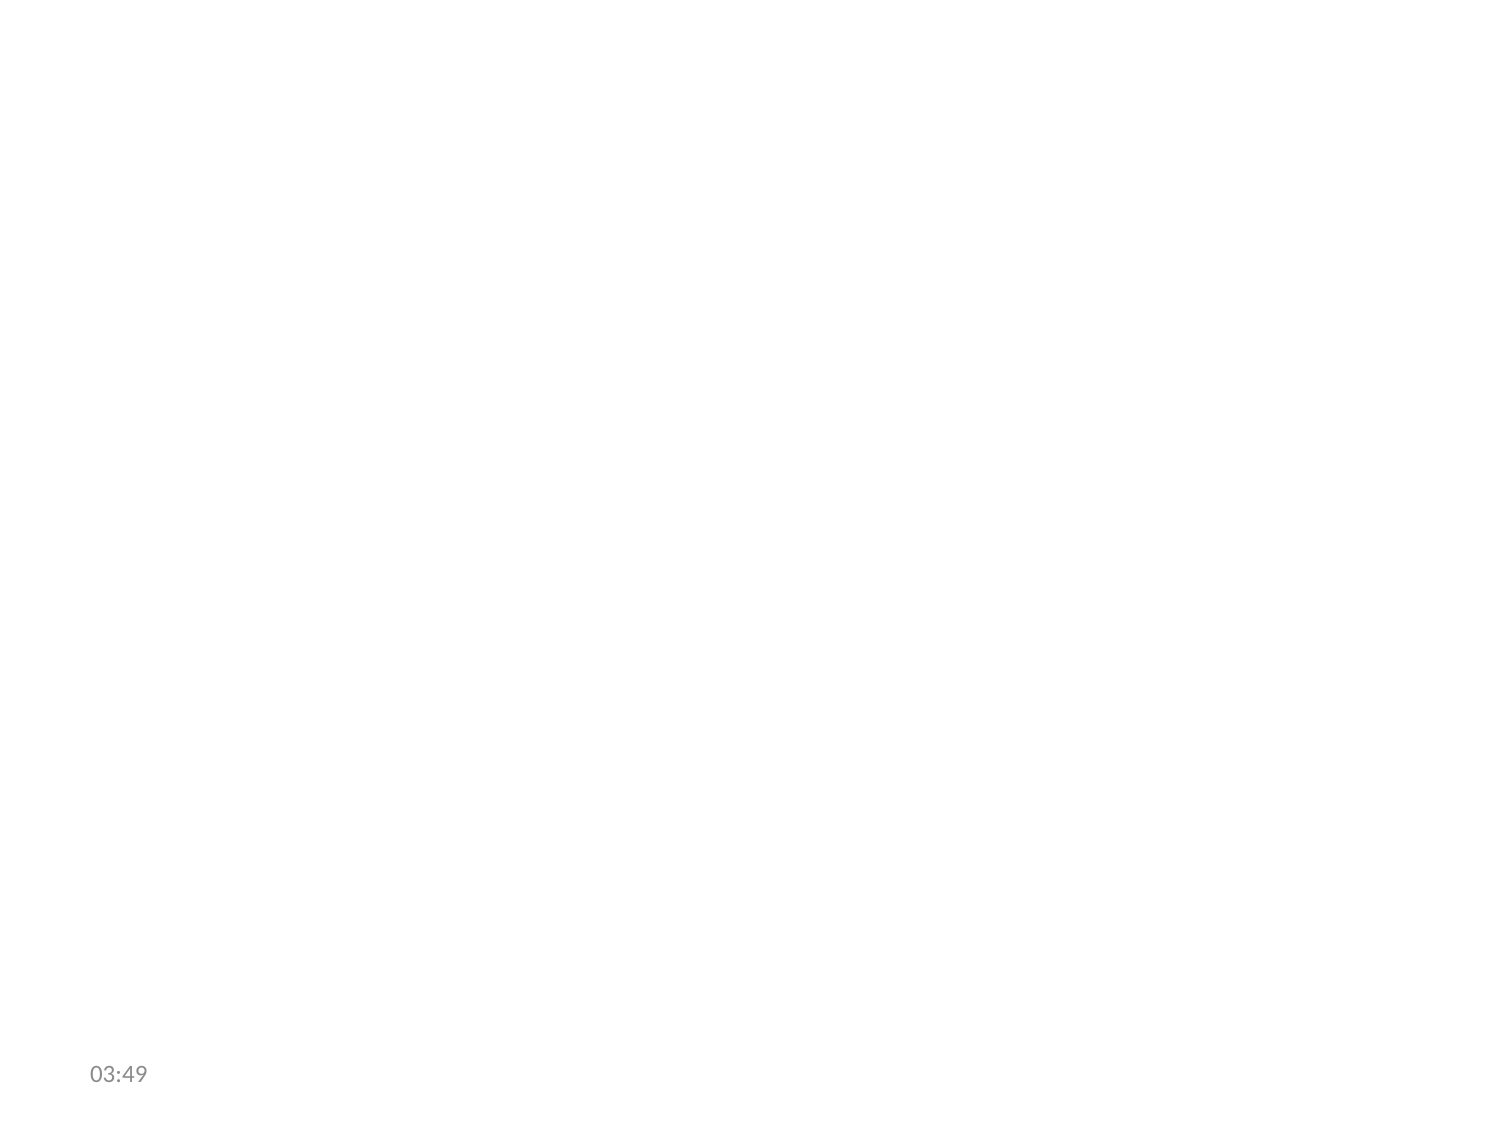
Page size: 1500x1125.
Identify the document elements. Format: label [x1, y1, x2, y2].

slide_number [75, 1042, 425, 1103]
